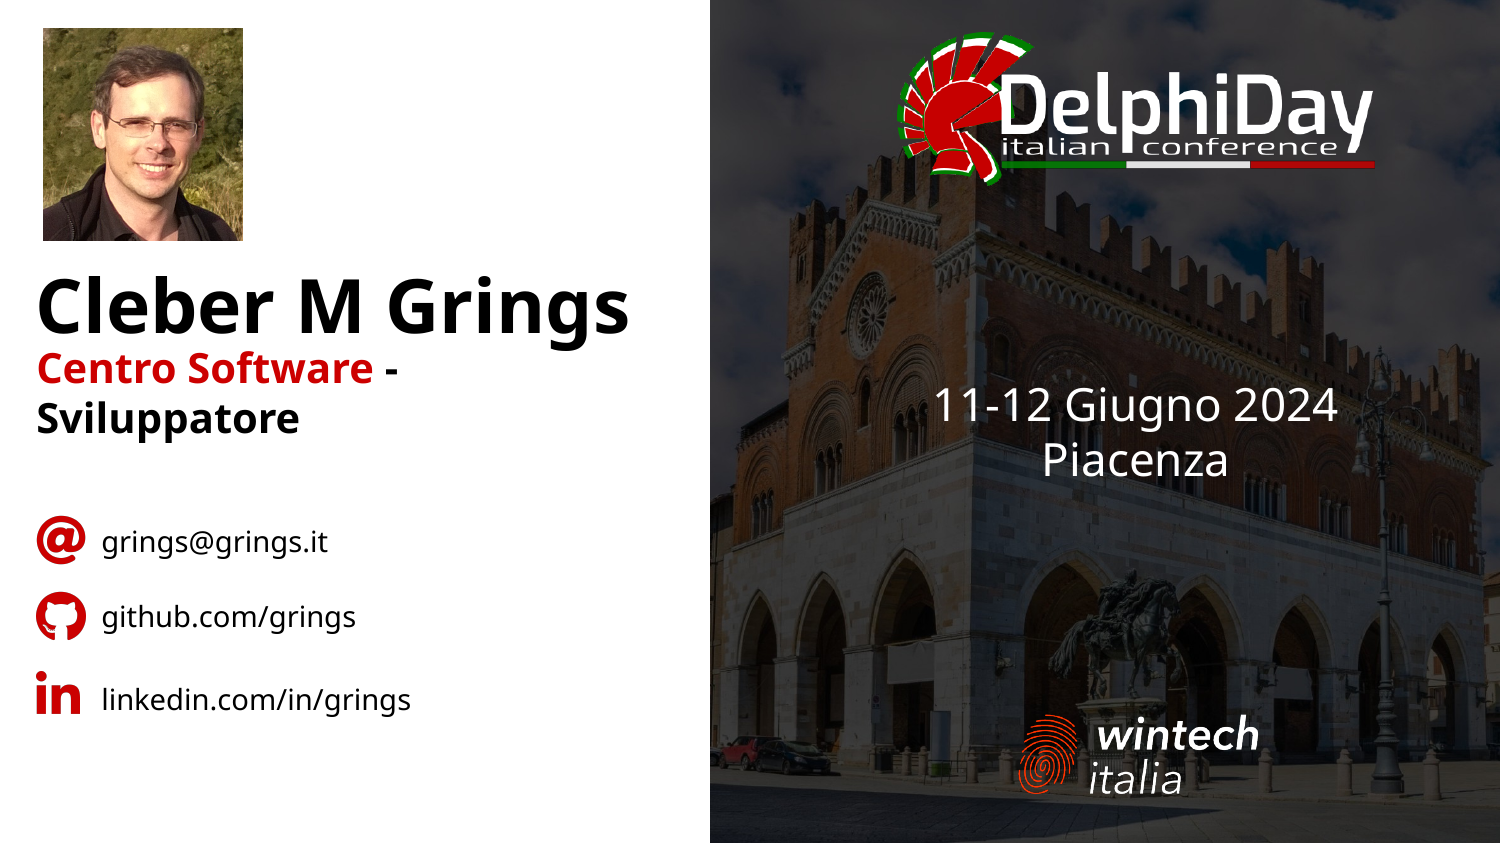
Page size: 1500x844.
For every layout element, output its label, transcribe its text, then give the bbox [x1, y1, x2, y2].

text_box Centro Software - Sviluppatore [21, 326, 681, 413]
text_box grings@grings.it [86, 508, 512, 564]
picture [42, 28, 243, 242]
picture [710, 0, 1500, 844]
picture [36, 671, 80, 721]
picture [36, 515, 86, 565]
text_box linkedin.com/in/grings [86, 665, 593, 722]
text_box github.com/grings [86, 583, 529, 639]
text_box Cleber M Grings [20, 243, 705, 349]
picture [36, 590, 86, 642]
